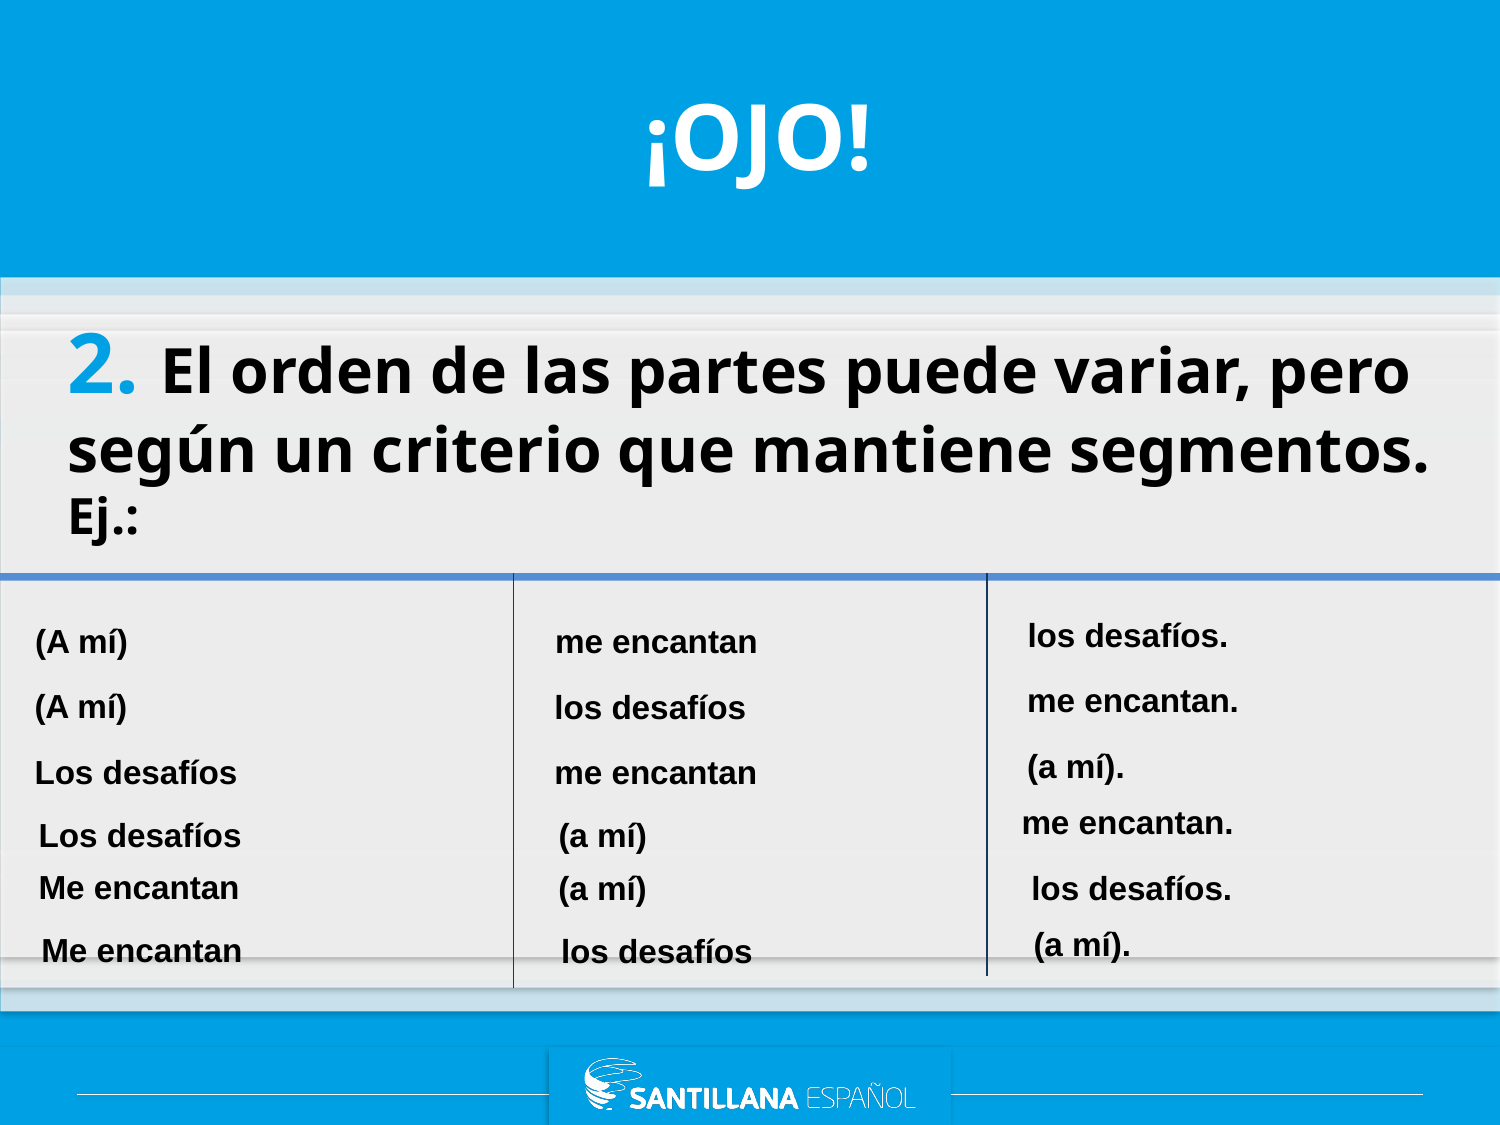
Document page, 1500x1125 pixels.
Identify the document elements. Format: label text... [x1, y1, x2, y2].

text_box [1447, 571, 1500, 583]
text_box (a mí) [543, 786, 981, 839]
text_box Me encantan [23, 839, 485, 914]
text_box los desafíos [539, 658, 977, 724]
text_box los desafíos. [1012, 586, 1474, 662]
text_box 2. El orden de las partes puede variar, pero según un criterio que mantiene segmentos. Ej.: [53, 302, 1447, 603]
text_box (a mí). [1018, 895, 1480, 971]
text_box Los desafíos [19, 723, 481, 799]
text_box me encantan. [1006, 774, 1468, 849]
text_box los desafíos [546, 902, 983, 978]
text_box Me encantan [26, 902, 488, 977]
text_box Los desafíos [24, 786, 485, 839]
text_box los desafíos. [1016, 839, 1478, 914]
text_box me encantan. [1012, 652, 1473, 717]
text_box [0, 571, 53, 583]
text_box me encantan [539, 724, 977, 799]
text_box (a mí) [543, 839, 981, 915]
text_box me encantan [540, 593, 978, 668]
text_box ¡OJO! [20, 71, 1497, 237]
text_box (A mí) [19, 658, 481, 723]
text_box (A mí) [20, 592, 482, 668]
text_box (a mí). [1012, 717, 1473, 793]
